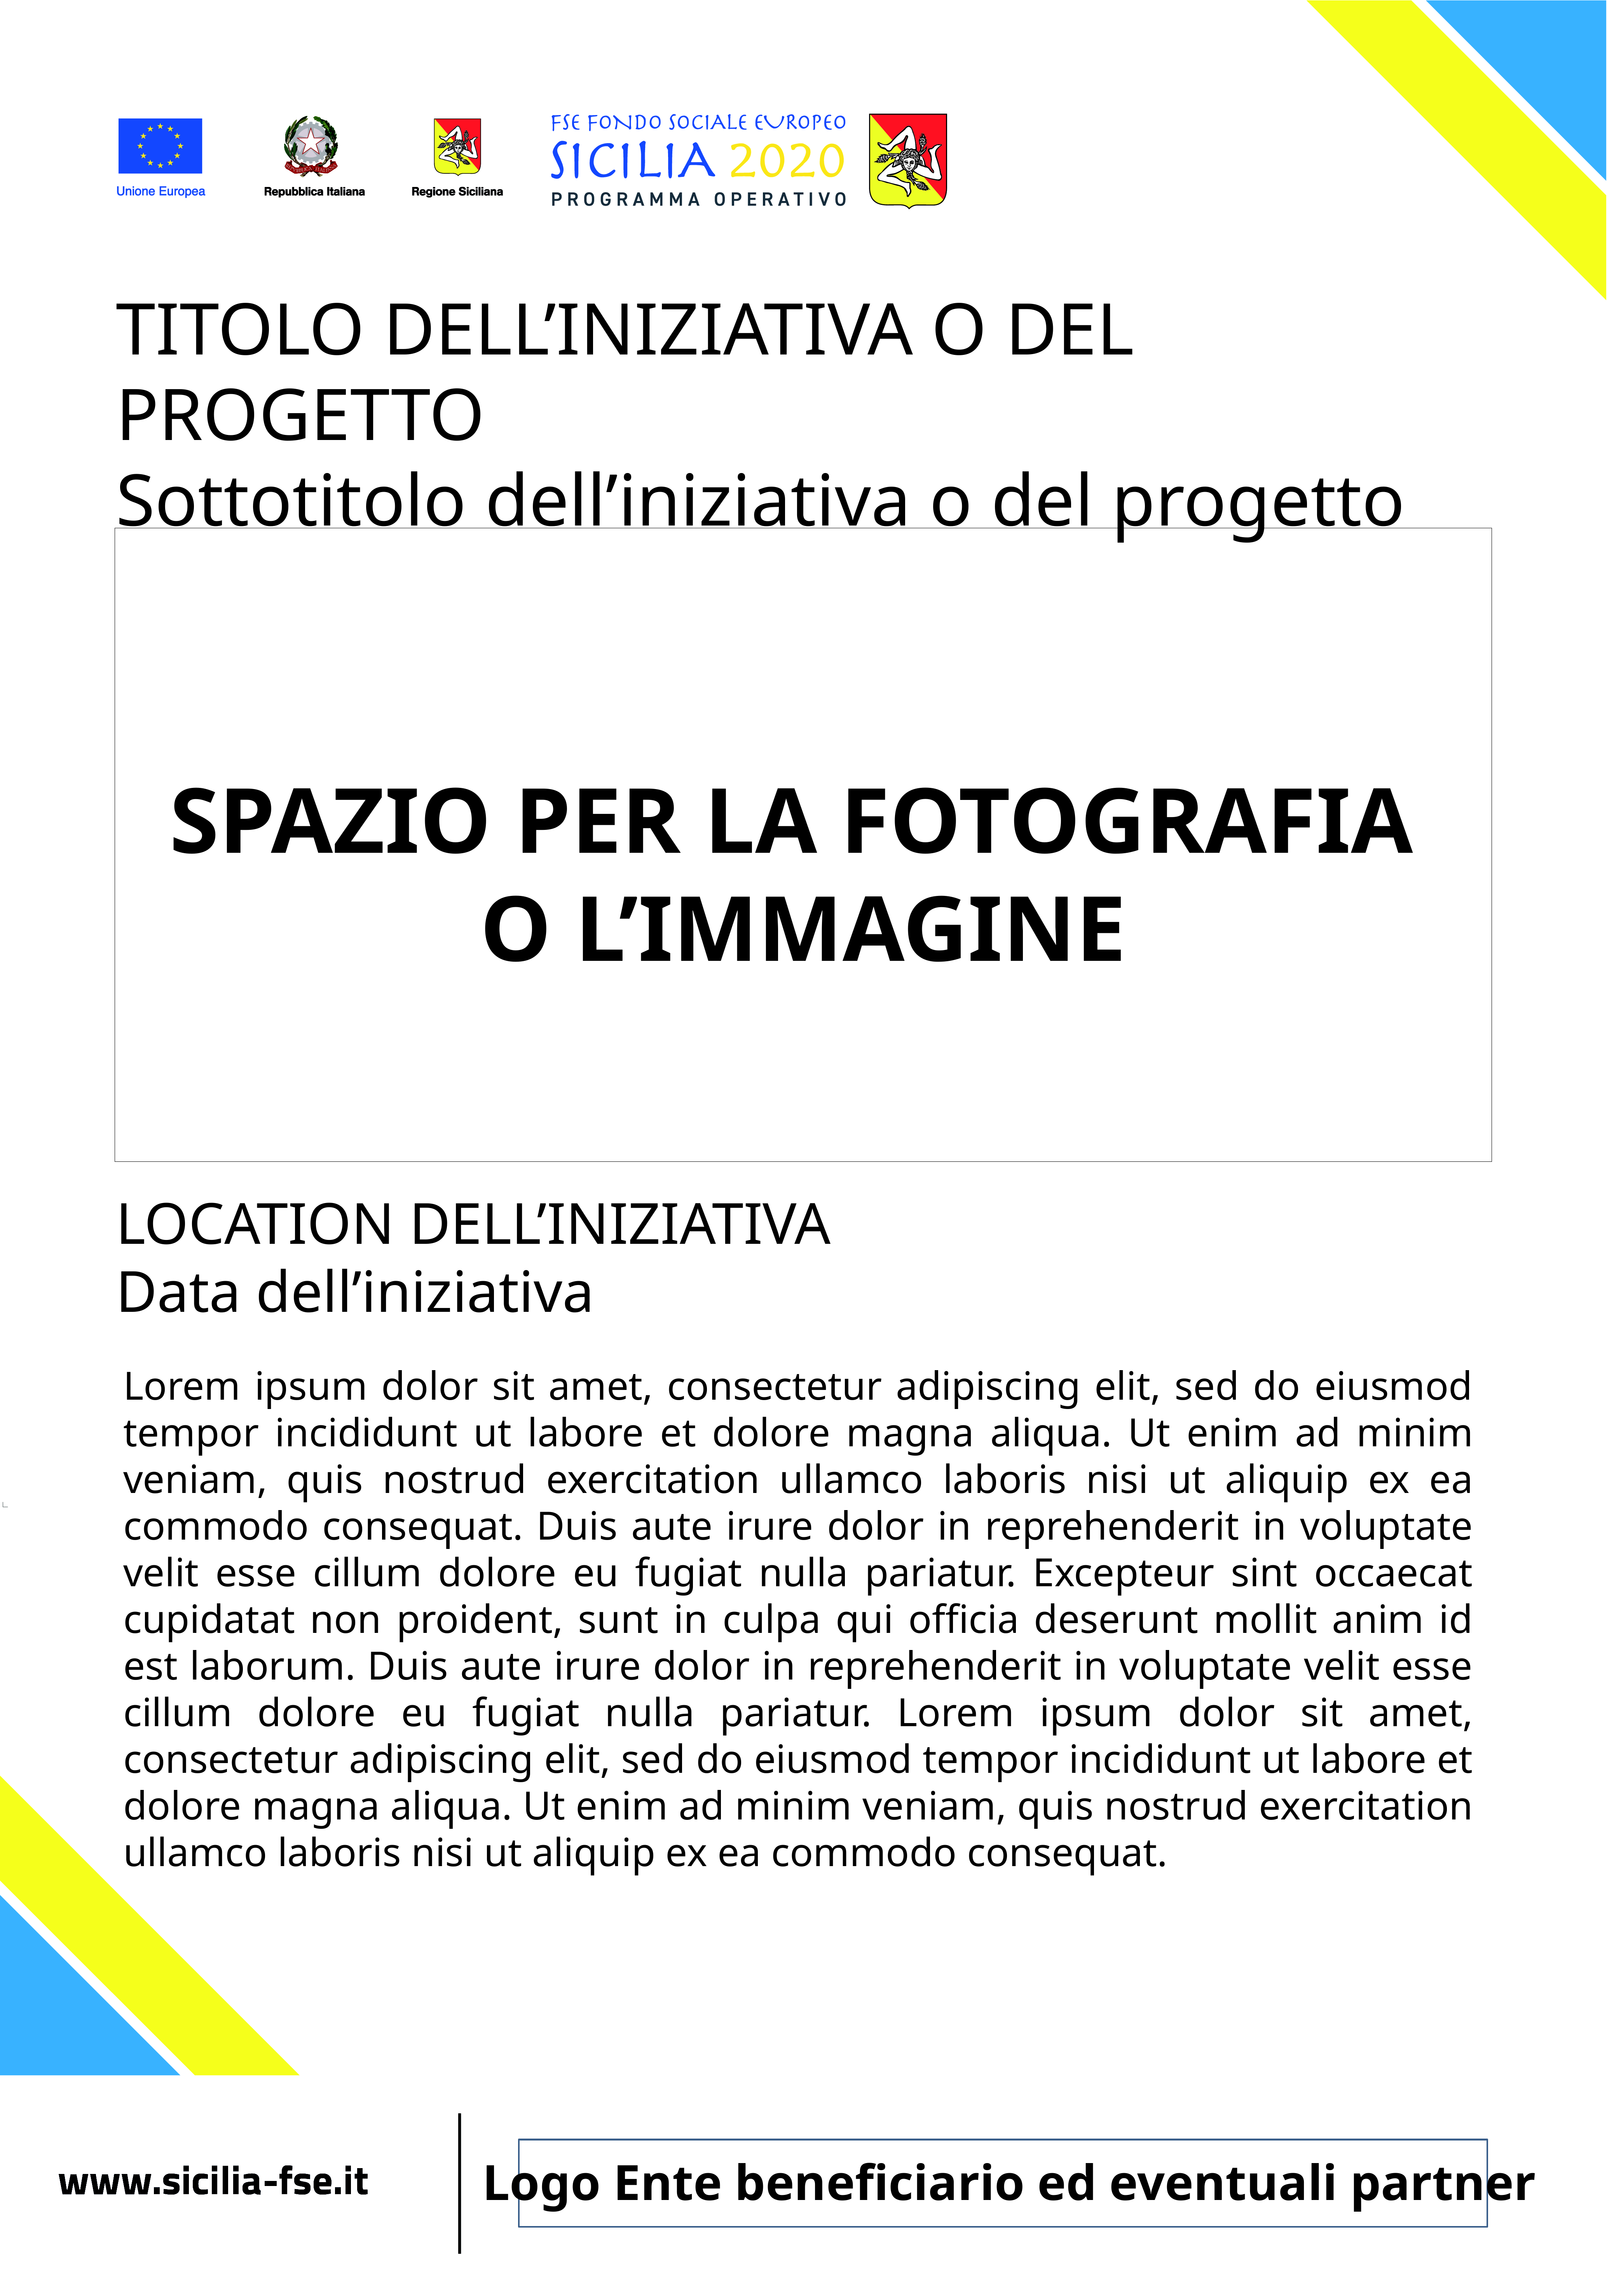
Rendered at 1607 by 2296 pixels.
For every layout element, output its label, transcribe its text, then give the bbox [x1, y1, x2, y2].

text_box LOCATION DELL’INIZIATIVA Data dell’iniziativa [110, 1184, 1474, 1327]
subtitle Lorem ipsum dolor sit amet, consectetur adipiscing elit, sed do eiusmod tempor incididunt ut labore et dolore magna aliqua. Ut enim ad minim veniam, quis nostrud exercitation ullamco laboris nisi ut aliquip ex ea commodo consequat. Duis aute irure dolor in reprehenderit in voluptate velit esse cillum dolore eu fugiat nulla pariatur. Excepteur sint occaecat cupidatat non proident, sunt in culpa qui officia deserunt mollit anim id est laborum. Duis aute irure dolor in reprehenderit in voluptate velit esse cillum dolore eu fugiat nulla pariatur. Lorem ipsum dolor sit amet, consectetur adipiscing elit, sed do eiusmod tempor incididunt ut labore et dolore magna aliqua. Ut enim ad minim veniam, quis nostrud exercitation ullamco laboris nisi ut aliquip ex ea commodo consequat. [101, 1350, 1497, 2057]
text_box Logo Ente beneficiario ed eventuali partner [476, 2149, 1543, 2213]
text_box [518, 2139, 1488, 2149]
picture [0, 0, 1607, 2296]
text_box [518, 2213, 1488, 2228]
title SPAZIO PER LA FOTOGRAFIA O L’IMMAGINE [115, 528, 1492, 1162]
text_box TITOLO DELL’INIZIATIVA O DEL PROGETTO Sottotitolo dell’iniziativa o del progetto [110, 280, 1474, 543]
